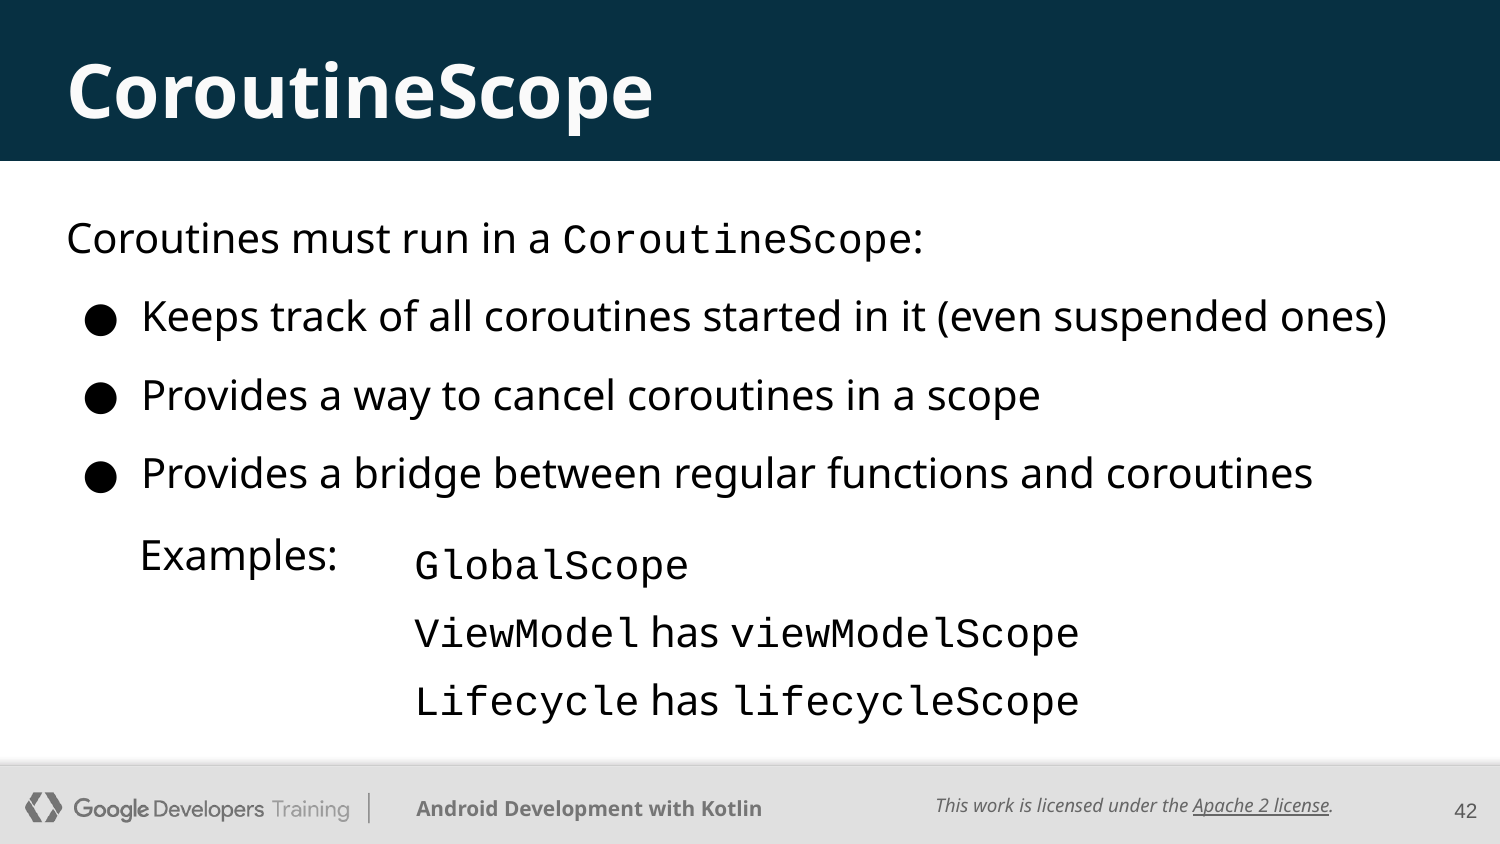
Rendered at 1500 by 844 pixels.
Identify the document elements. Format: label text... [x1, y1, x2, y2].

slide_number ‹#› [1402, 777, 1493, 842]
list Coroutines must run in a CoroutineScope: Keeps track of all coroutines started in it (even suspended ones) Provides a way to cancel coroutines in a scope Provides a bridge between regular functions and coroutines [51, 189, 1449, 539]
text_box Examples: [124, 513, 380, 600]
text_box GlobalScope ViewModel has viewModelScope Lifecycle has lifecycleScope [324, 515, 1262, 746]
title CoroutineScope [51, 28, 1449, 122]
picture [0, 161, 1500, 844]
